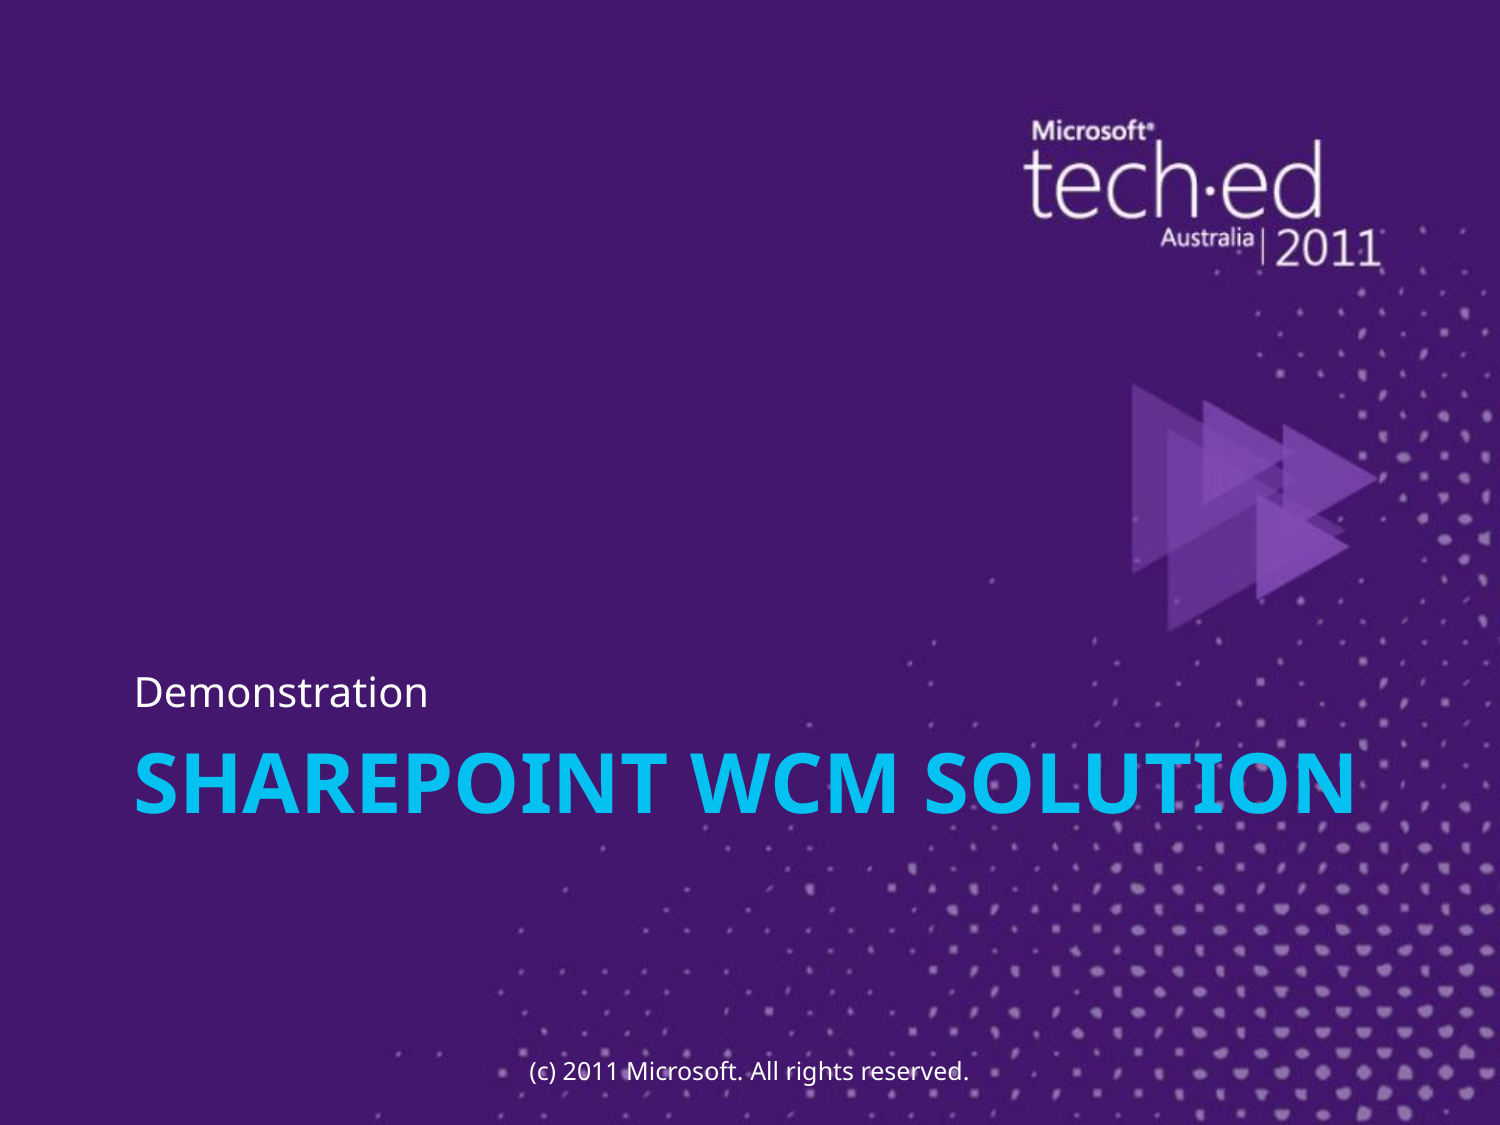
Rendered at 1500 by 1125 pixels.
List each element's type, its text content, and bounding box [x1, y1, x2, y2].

picture [0, 0, 1500, 1125]
title SharePoint WCM Solution [118, 723, 1394, 947]
list Demonstration [118, 476, 1394, 723]
footer (c) 2011 Microsoft. All rights reserved. [512, 1042, 988, 1103]
